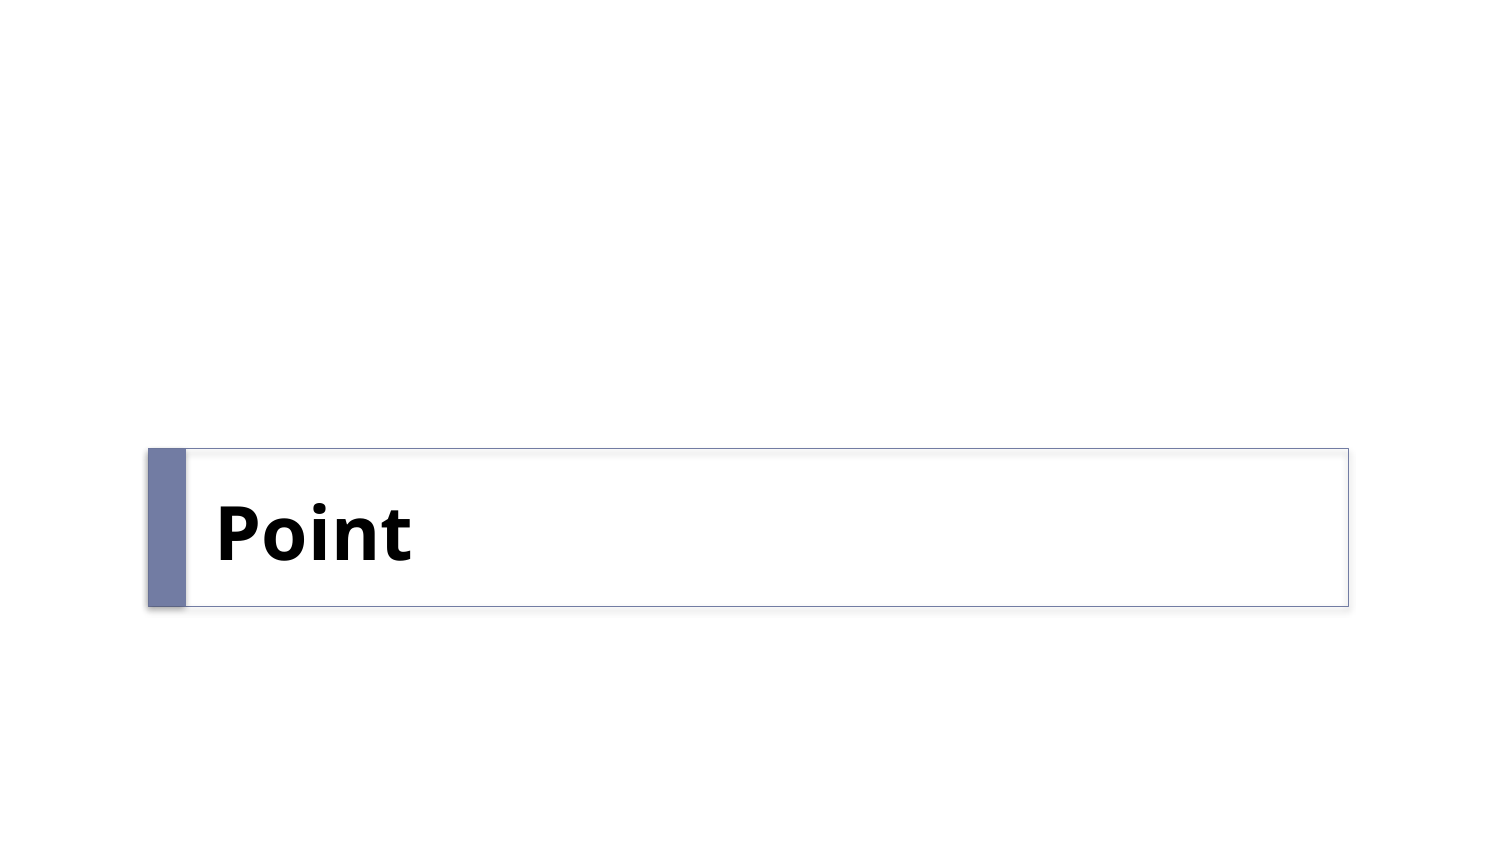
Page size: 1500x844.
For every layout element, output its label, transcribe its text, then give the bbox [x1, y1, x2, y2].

title Point [200, 478, 1325, 600]
